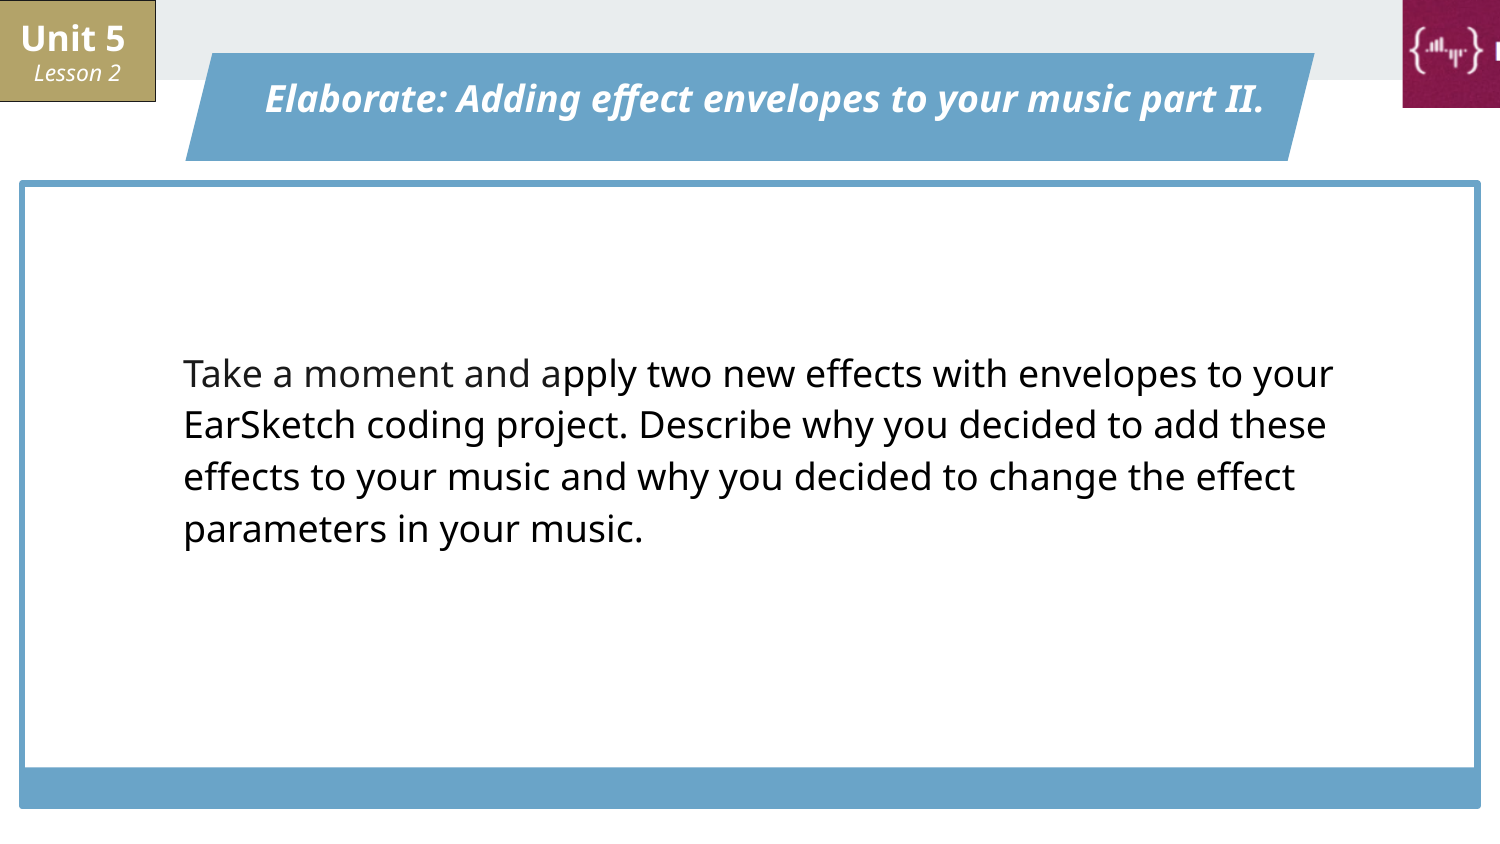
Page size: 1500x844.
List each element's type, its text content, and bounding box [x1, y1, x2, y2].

text_box Unit 5 Lesson 2 [0, 0, 156, 102]
picture [1402, 0, 1500, 108]
title Elaborate: Adding effect envelopes to your music part II. [236, 60, 1295, 155]
picture [25, 186, 1475, 804]
text_box [185, 53, 1315, 161]
